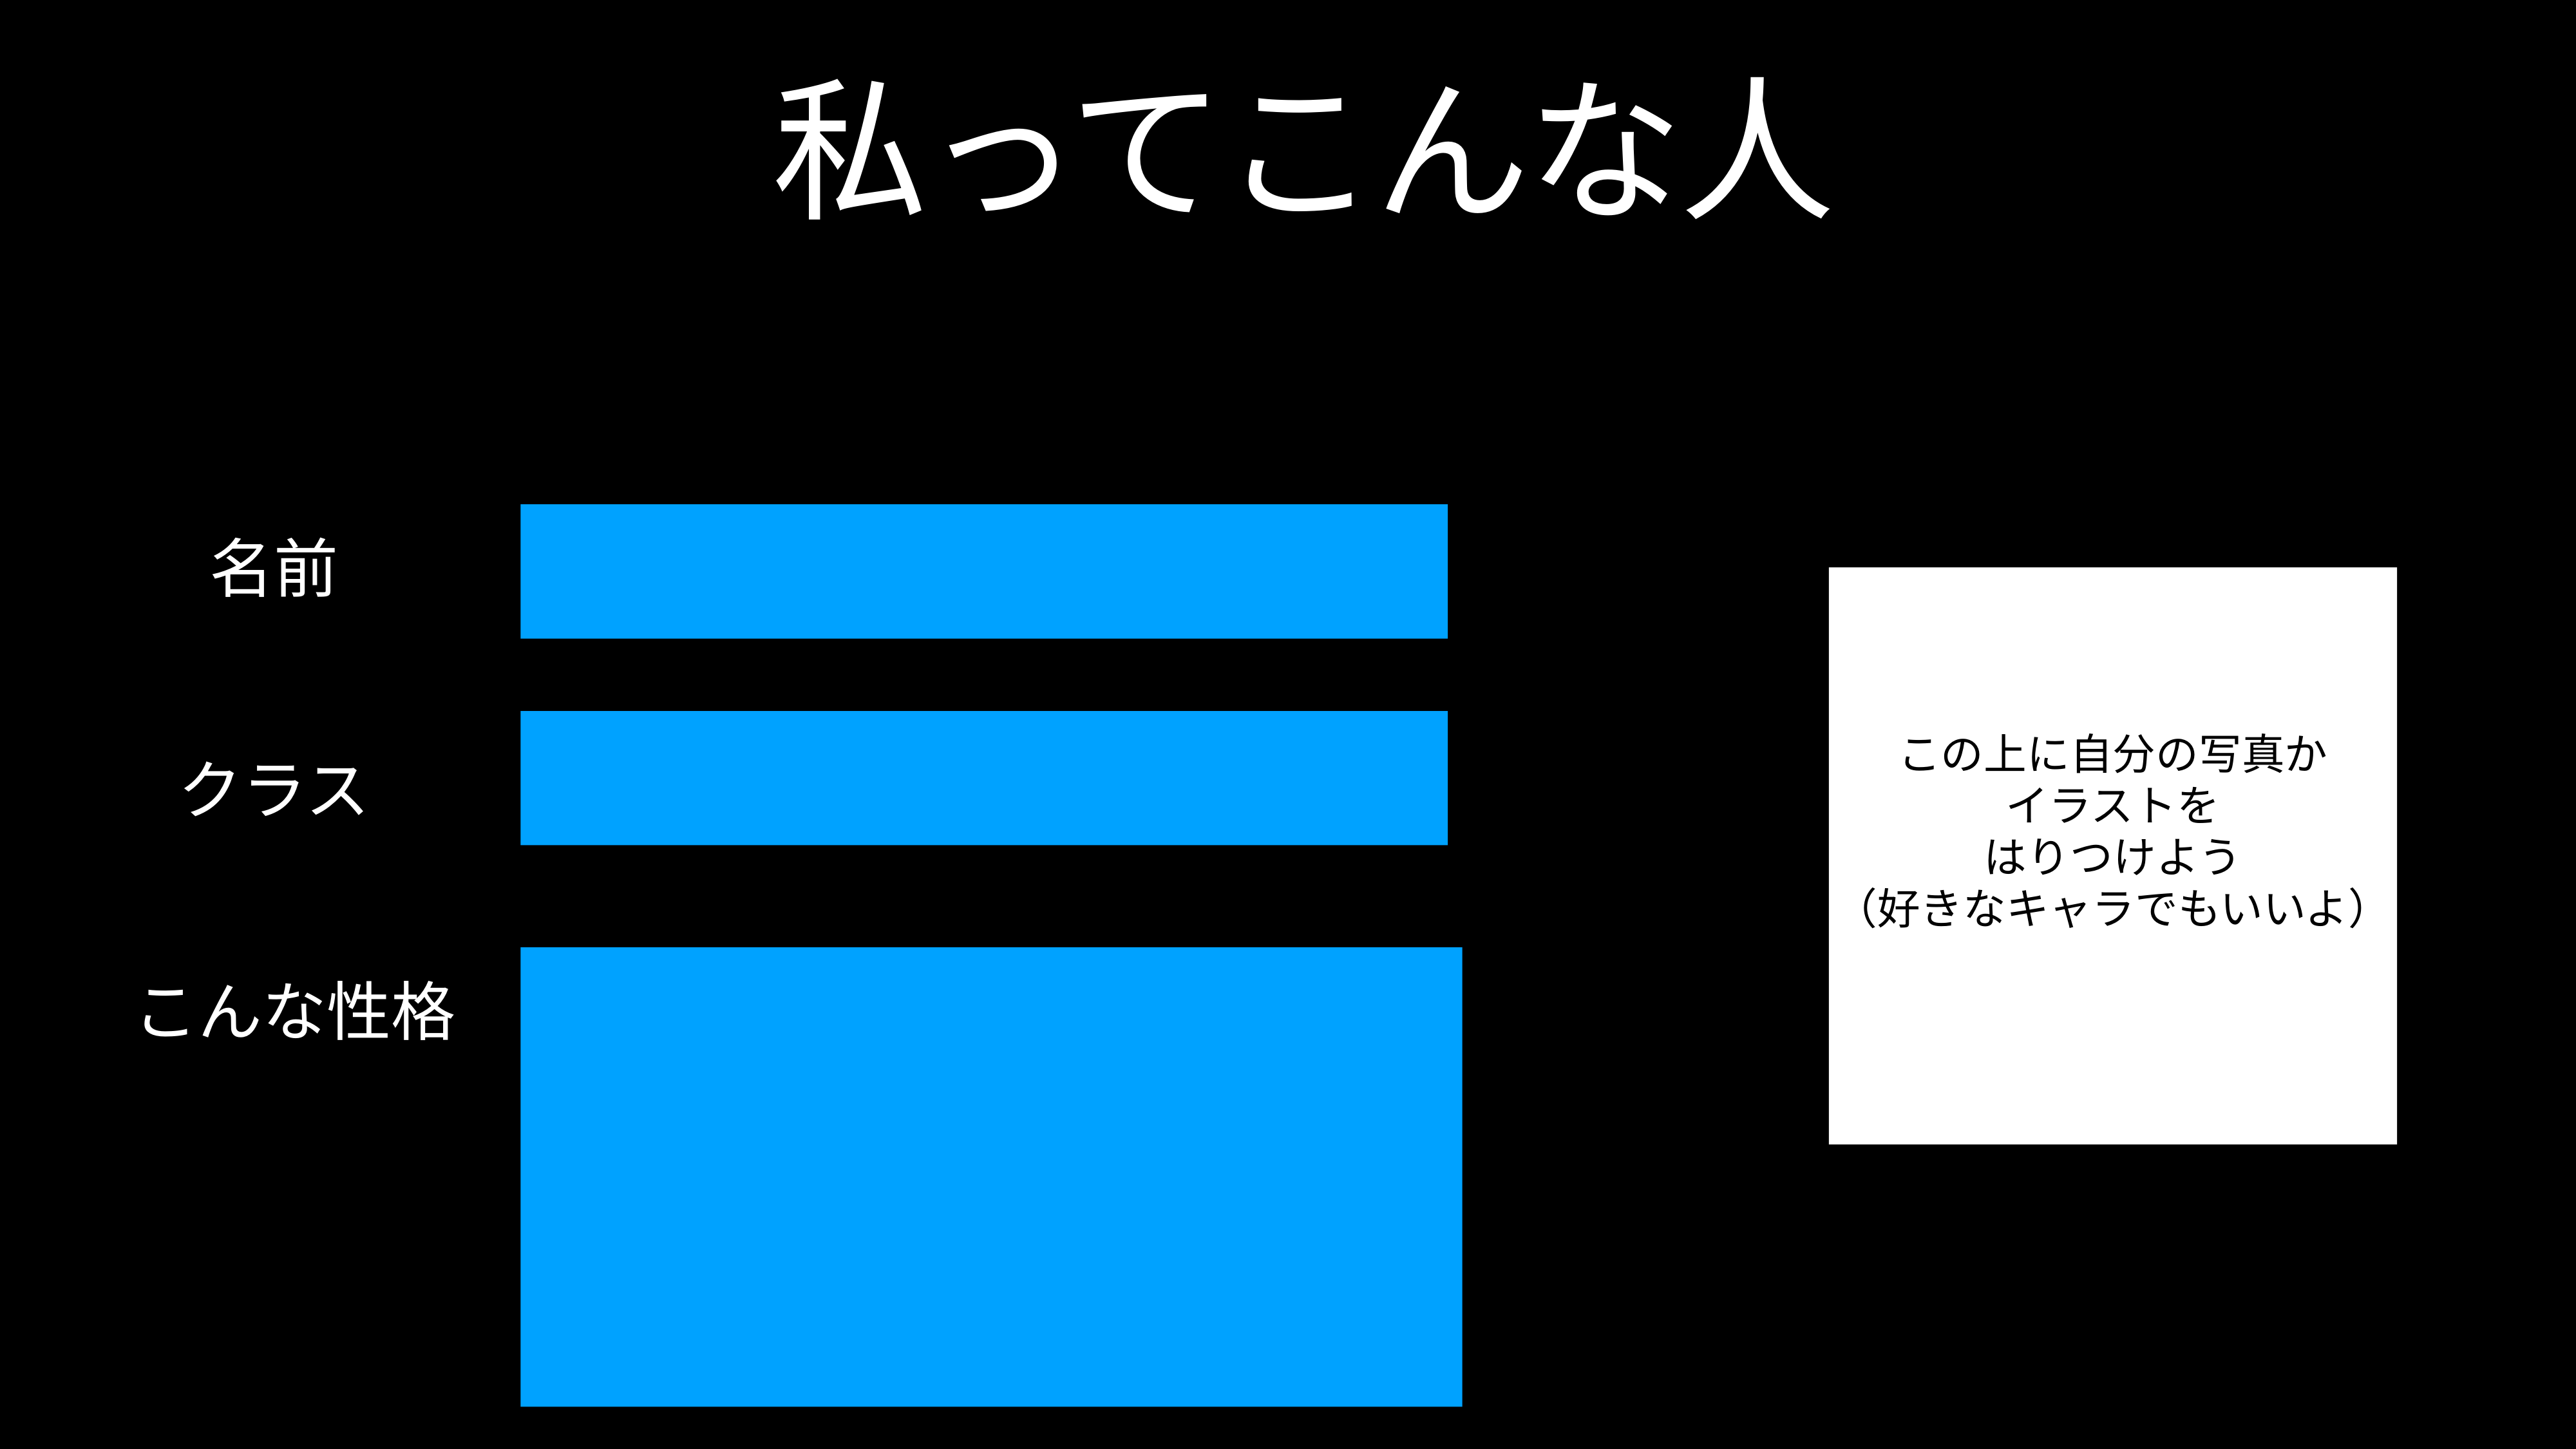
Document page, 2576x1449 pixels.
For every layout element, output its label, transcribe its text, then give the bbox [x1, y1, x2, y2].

text_box [520, 504, 1448, 639]
text_box 名前 [204, 531, 345, 612]
text_box [520, 711, 1448, 846]
text_box この上に自分の写真か イラストを はりつけよう （好きなキャラでもいいよ） [1828, 567, 2398, 1145]
list 私ってこんな人 [160, 26, 2448, 301]
text_box クラス [173, 752, 376, 833]
text_box [520, 947, 1463, 1407]
text_box こんな性格 [128, 974, 461, 1055]
